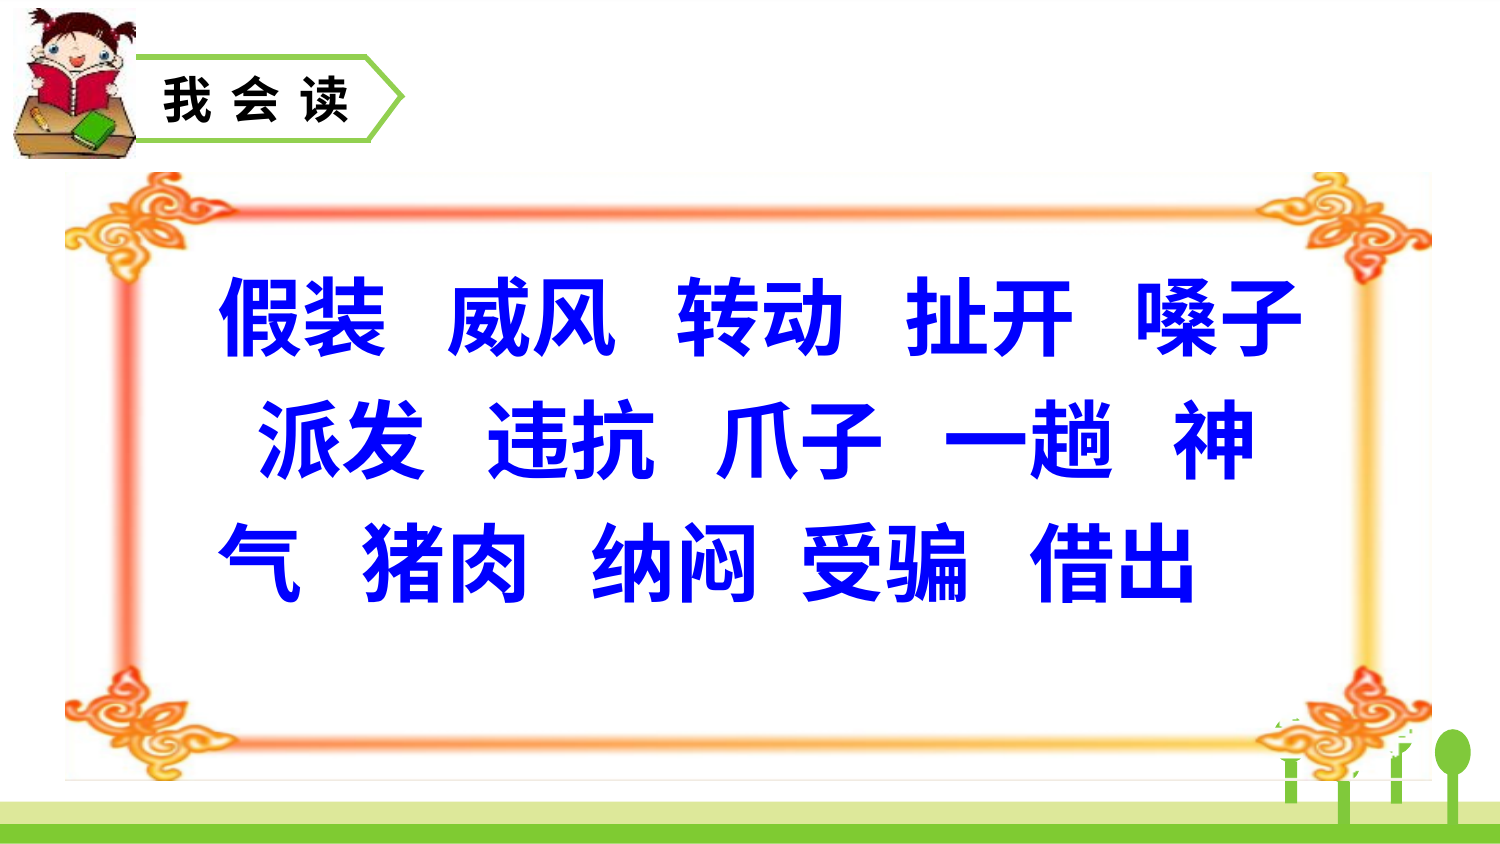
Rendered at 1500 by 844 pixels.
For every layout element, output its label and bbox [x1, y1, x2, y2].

text_box [13, 8, 404, 159]
picture [1298, 781, 1337, 801]
text_box [65, 172, 1432, 781]
picture [0, 0, 1500, 801]
picture [1350, 781, 1390, 801]
